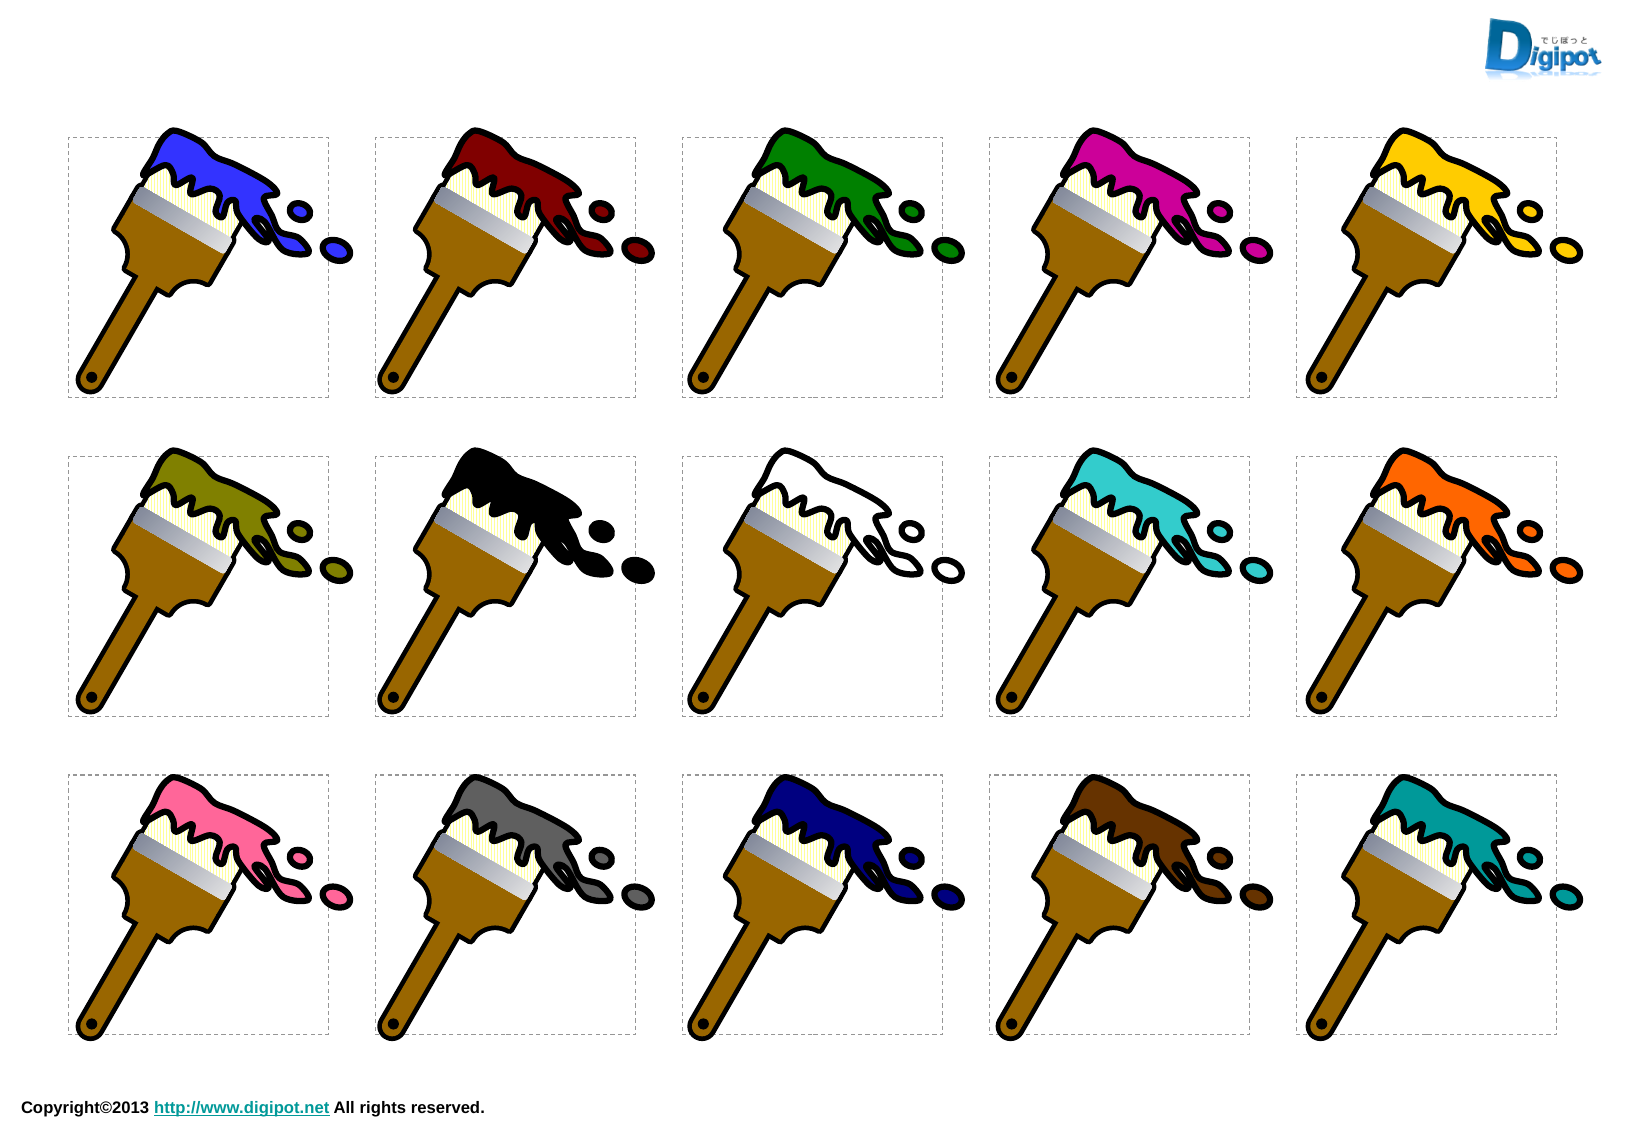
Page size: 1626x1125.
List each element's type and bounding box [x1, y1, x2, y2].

text_box [707, 468, 815, 726]
text_box [1326, 148, 1433, 406]
text_box [96, 148, 203, 406]
text_box [1063, 812, 1271, 908]
text_box [1016, 148, 1123, 406]
text_box [444, 166, 653, 261]
text_box [143, 486, 351, 581]
text_box [1373, 166, 1581, 261]
text_box [397, 795, 505, 1053]
text_box [143, 166, 351, 261]
text_box [1016, 468, 1123, 726]
text_box [1373, 486, 1581, 581]
text_box [707, 795, 815, 1053]
text_box [1373, 812, 1581, 908]
text_box [754, 486, 963, 581]
text_box [444, 812, 653, 908]
text_box [754, 166, 963, 261]
picture [1485, 18, 1602, 82]
text_box [707, 148, 815, 406]
text_box [96, 795, 203, 1053]
text_box [1063, 486, 1271, 581]
text_box [1326, 468, 1433, 726]
text_box [1063, 166, 1271, 261]
text_box [754, 812, 963, 908]
text_box [143, 812, 351, 908]
text_box [397, 468, 505, 726]
text_box [1016, 795, 1123, 1053]
text_box [444, 486, 653, 581]
text_box [1326, 795, 1433, 1053]
text_box [397, 148, 505, 406]
text_box [96, 468, 203, 726]
